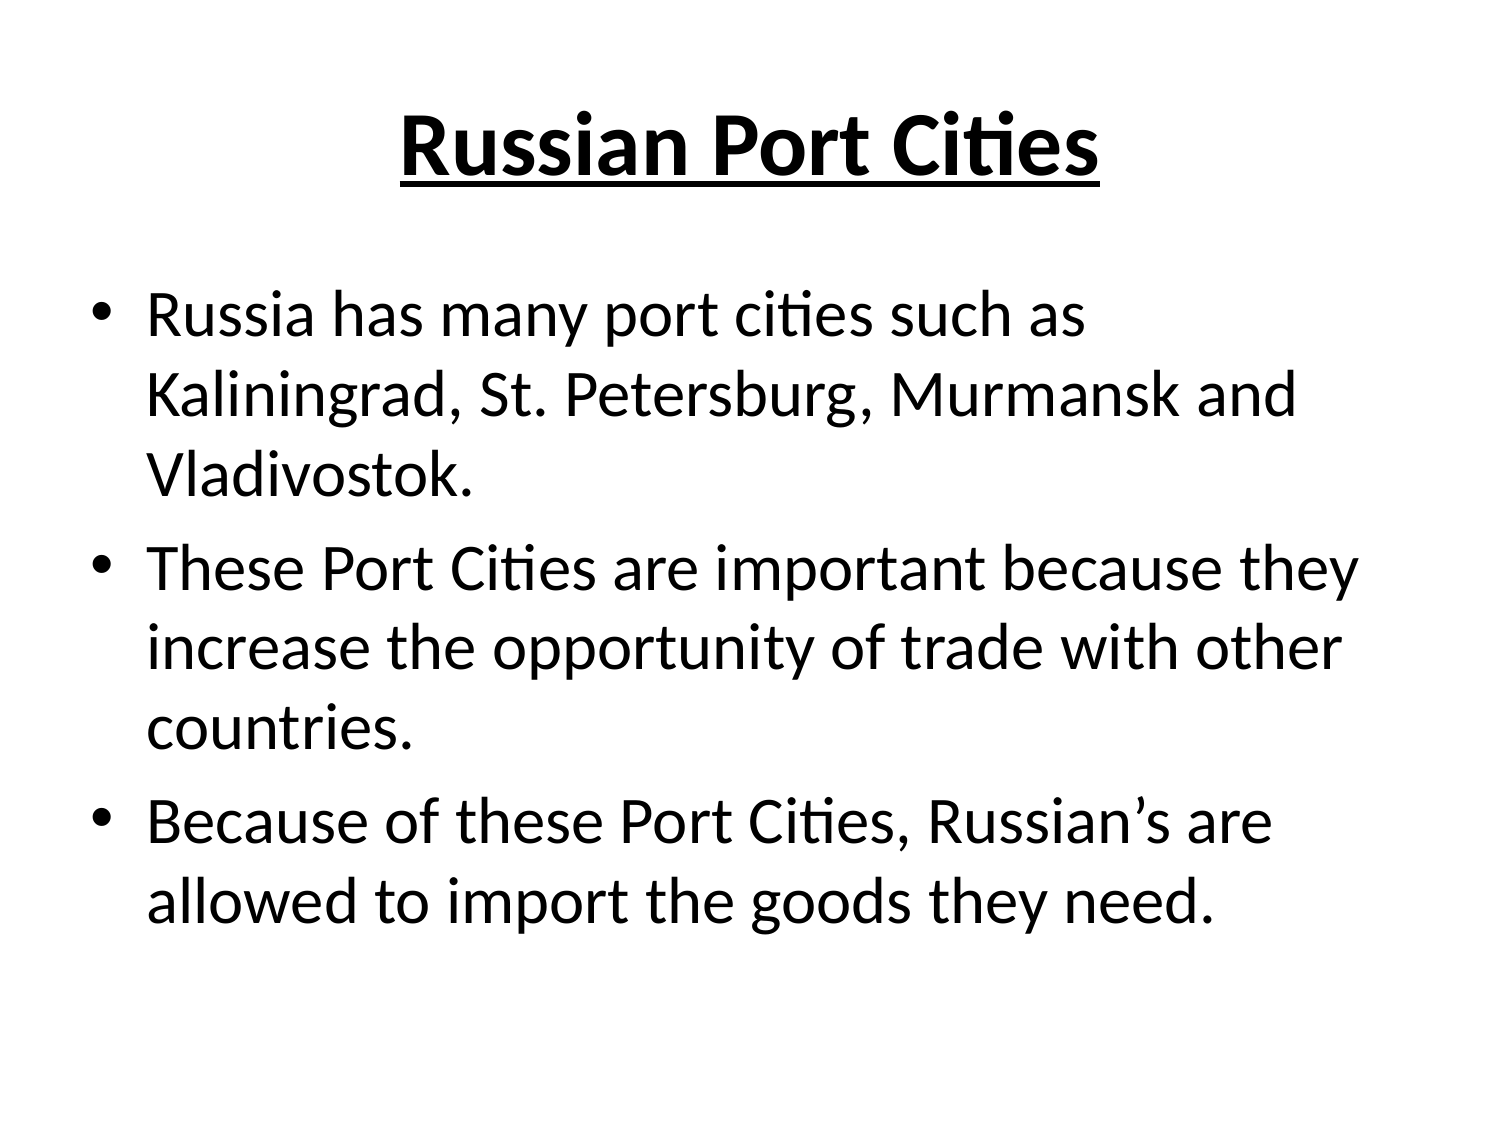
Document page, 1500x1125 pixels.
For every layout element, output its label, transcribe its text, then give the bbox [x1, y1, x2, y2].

list Russia has many port cities such as Kaliningrad, St. Petersburg, Murmansk and Vladivostok. These Port Cities are important because they increase the opportunity of trade with other countries. Because of these Port Cities, Russian’s are allowed to import the goods they need. [74, 262, 1426, 1006]
title Russian Port Cities [74, 44, 1426, 233]
